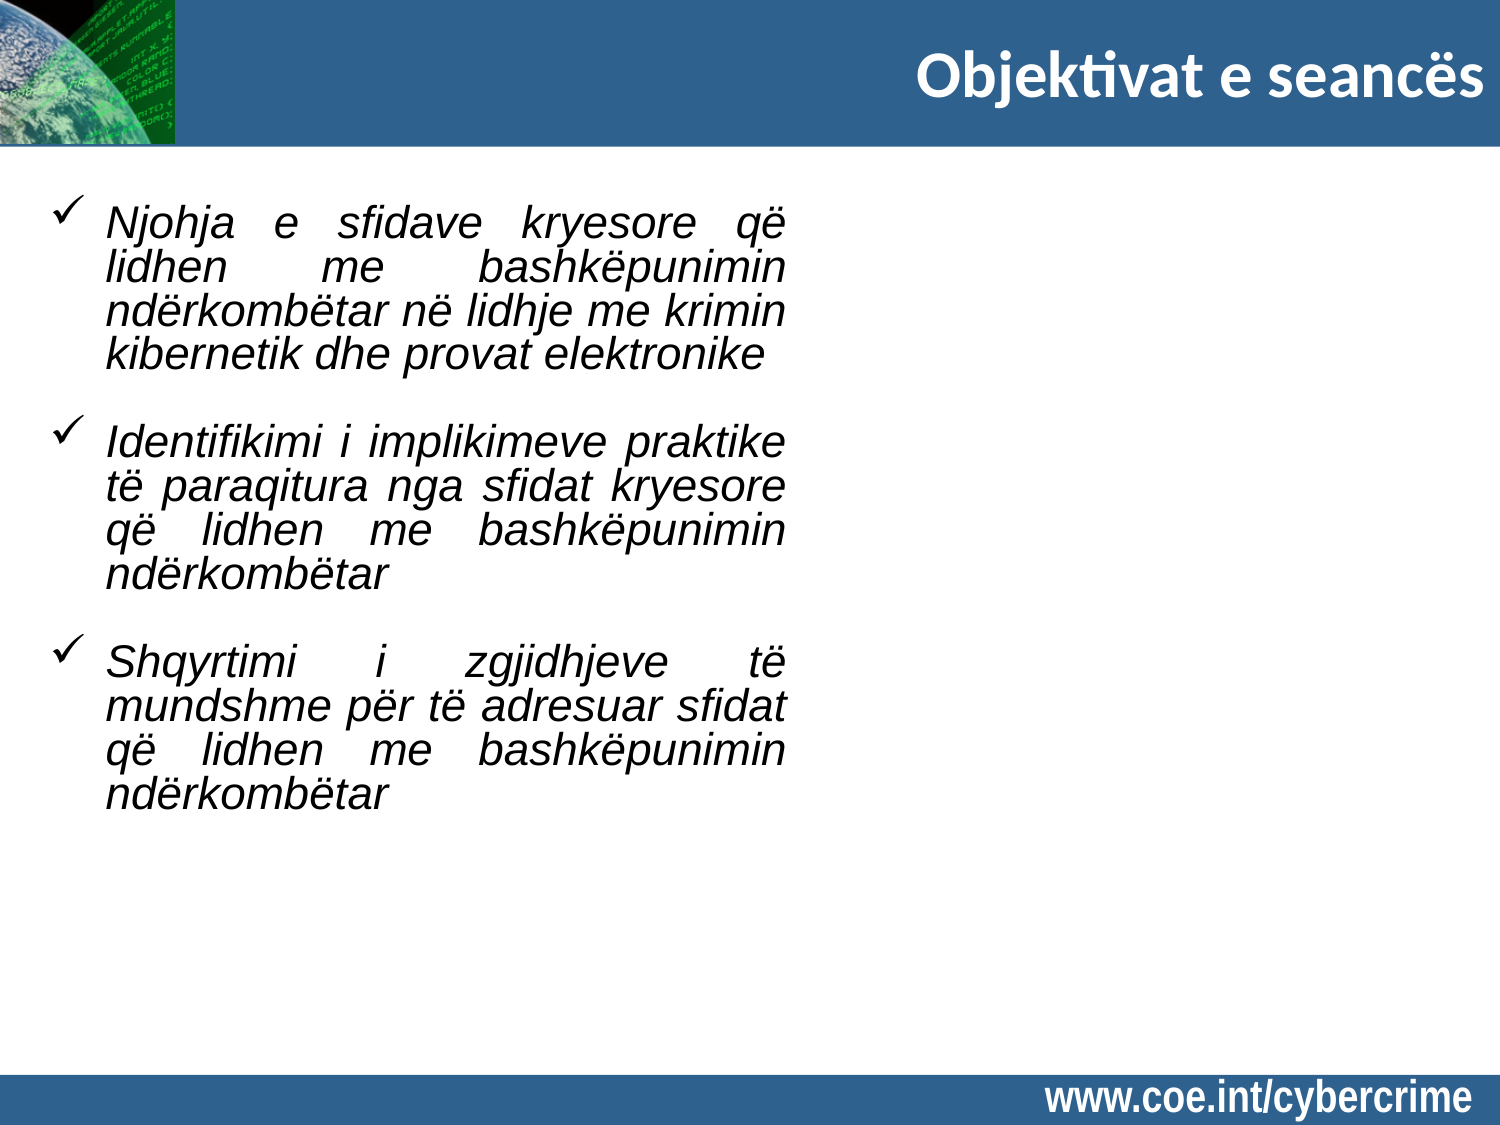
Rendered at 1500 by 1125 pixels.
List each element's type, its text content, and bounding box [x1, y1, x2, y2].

text_box Objektivat e seancës [177, 0, 1500, 149]
text_box [0, 1073, 1030, 1125]
picture [0, 0, 175, 144]
text_box Njohja e sfidave kryesore që lidhen me bashkëpunimin ndërkombëtar në lidhje me krimin kibernetik dhe provat elektronike Identifikimi i implikimeve praktike të paraqitura nga sfidat kryesore që lidhen me bashkëpunimin ndërkombëtar Shqyrtimi i zgjidhjeve të mundshme për të adresuar sfidat që lidhen me bashkëpunimin ndërkombëtar [34, 195, 802, 958]
text_box www.coe.int/cybercrime [1030, 1059, 1500, 1125]
